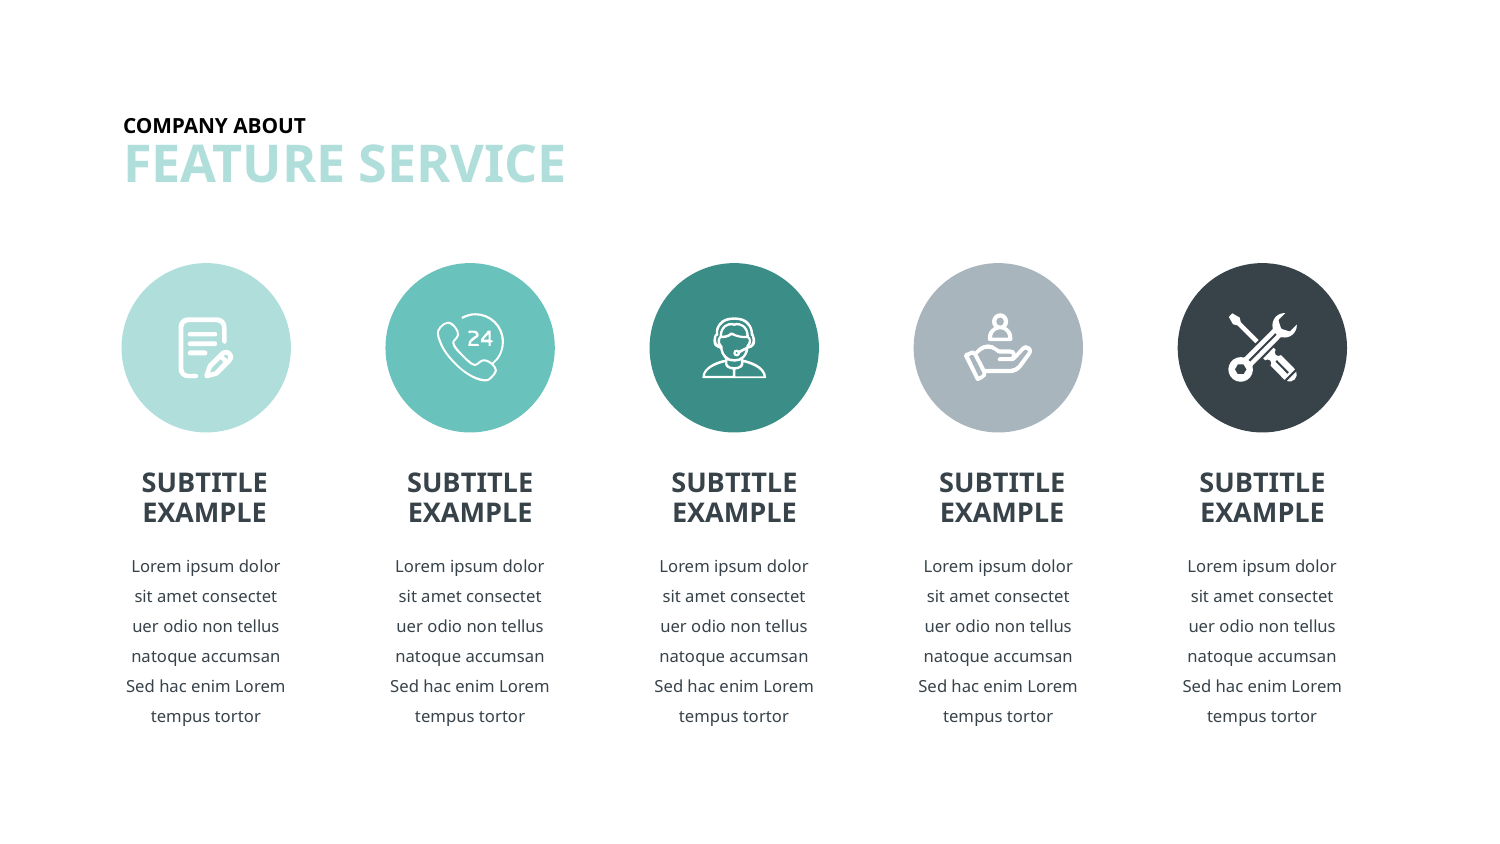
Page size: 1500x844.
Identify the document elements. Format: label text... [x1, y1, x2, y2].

text_box [384, 262, 556, 434]
text_box [964, 344, 1033, 381]
text_box [178, 317, 227, 379]
text_box SUBTITLE EXAMPLE [385, 463, 555, 539]
text_box [912, 262, 1085, 434]
text_box [1176, 262, 1349, 434]
text_box SUBTITLE EXAMPLE [649, 463, 819, 539]
text_box [987, 313, 1013, 342]
text_box [204, 349, 234, 379]
text_box Lorem ipsum dolor sit amet consectet uer odio non tellus natoque accumsan Sed hac enim Lorem tempus tortor [111, 540, 301, 732]
text_box SUBTITLE EXAMPLE [917, 463, 1087, 539]
text_box [702, 317, 767, 379]
text_box Lorem ipsum dolor sit amet consectet uer odio non tellus natoque accumsan Sed hac enim Lorem tempus tortor [640, 540, 829, 732]
text_box Lorem ipsum dolor sit amet consectet uer odio non tellus natoque accumsan Sed hac enim Lorem tempus tortor [375, 540, 565, 732]
text_box COMPANY ABOUT FEATURE SERVICE [111, 109, 650, 213]
text_box Lorem ipsum dolor sit amet consectet uer odio non tellus natoque accumsan Sed hac enim Lorem tempus tortor [1168, 540, 1357, 732]
text_box SUBTITLE EXAMPLE [1177, 463, 1347, 539]
text_box Lorem ipsum dolor sit amet consectet uer odio non tellus natoque accumsan Sed hac enim Lorem tempus tortor [904, 540, 1093, 732]
text_box [436, 313, 504, 382]
text_box SUBTITLE EXAMPLE [119, 463, 290, 539]
text_box [1228, 313, 1297, 382]
text_box [648, 262, 820, 434]
text_box [120, 262, 292, 434]
